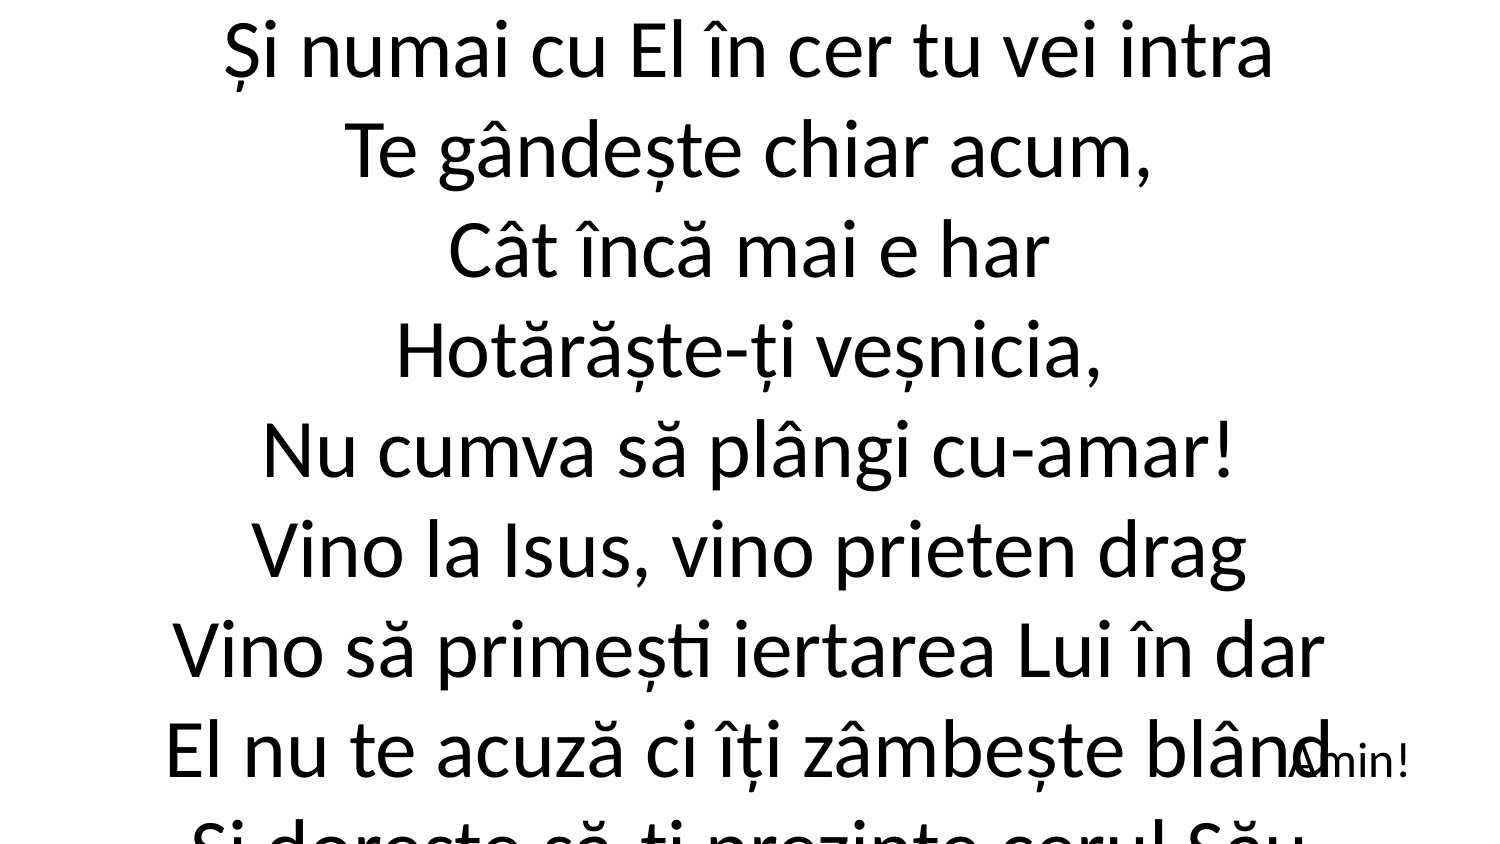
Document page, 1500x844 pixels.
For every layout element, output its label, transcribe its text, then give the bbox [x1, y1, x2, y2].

text_box Amin! [1273, 674, 1427, 795]
text_box Numai în Isus viață poți avea Și numai cu El în cer tu vei intra Te gândește chiar acum, Cât încă mai e har Hotărăște-ți veșnicia, Nu cumva să plângi cu-amar! Vino la Isus, vino prieten drag Vino să primești iertarea Lui în dar El nu te acuză ci îți zâmbește blând Și dorește să-ți prezinte cerul Său Cel sfânt [149, 0, 1351, 844]
